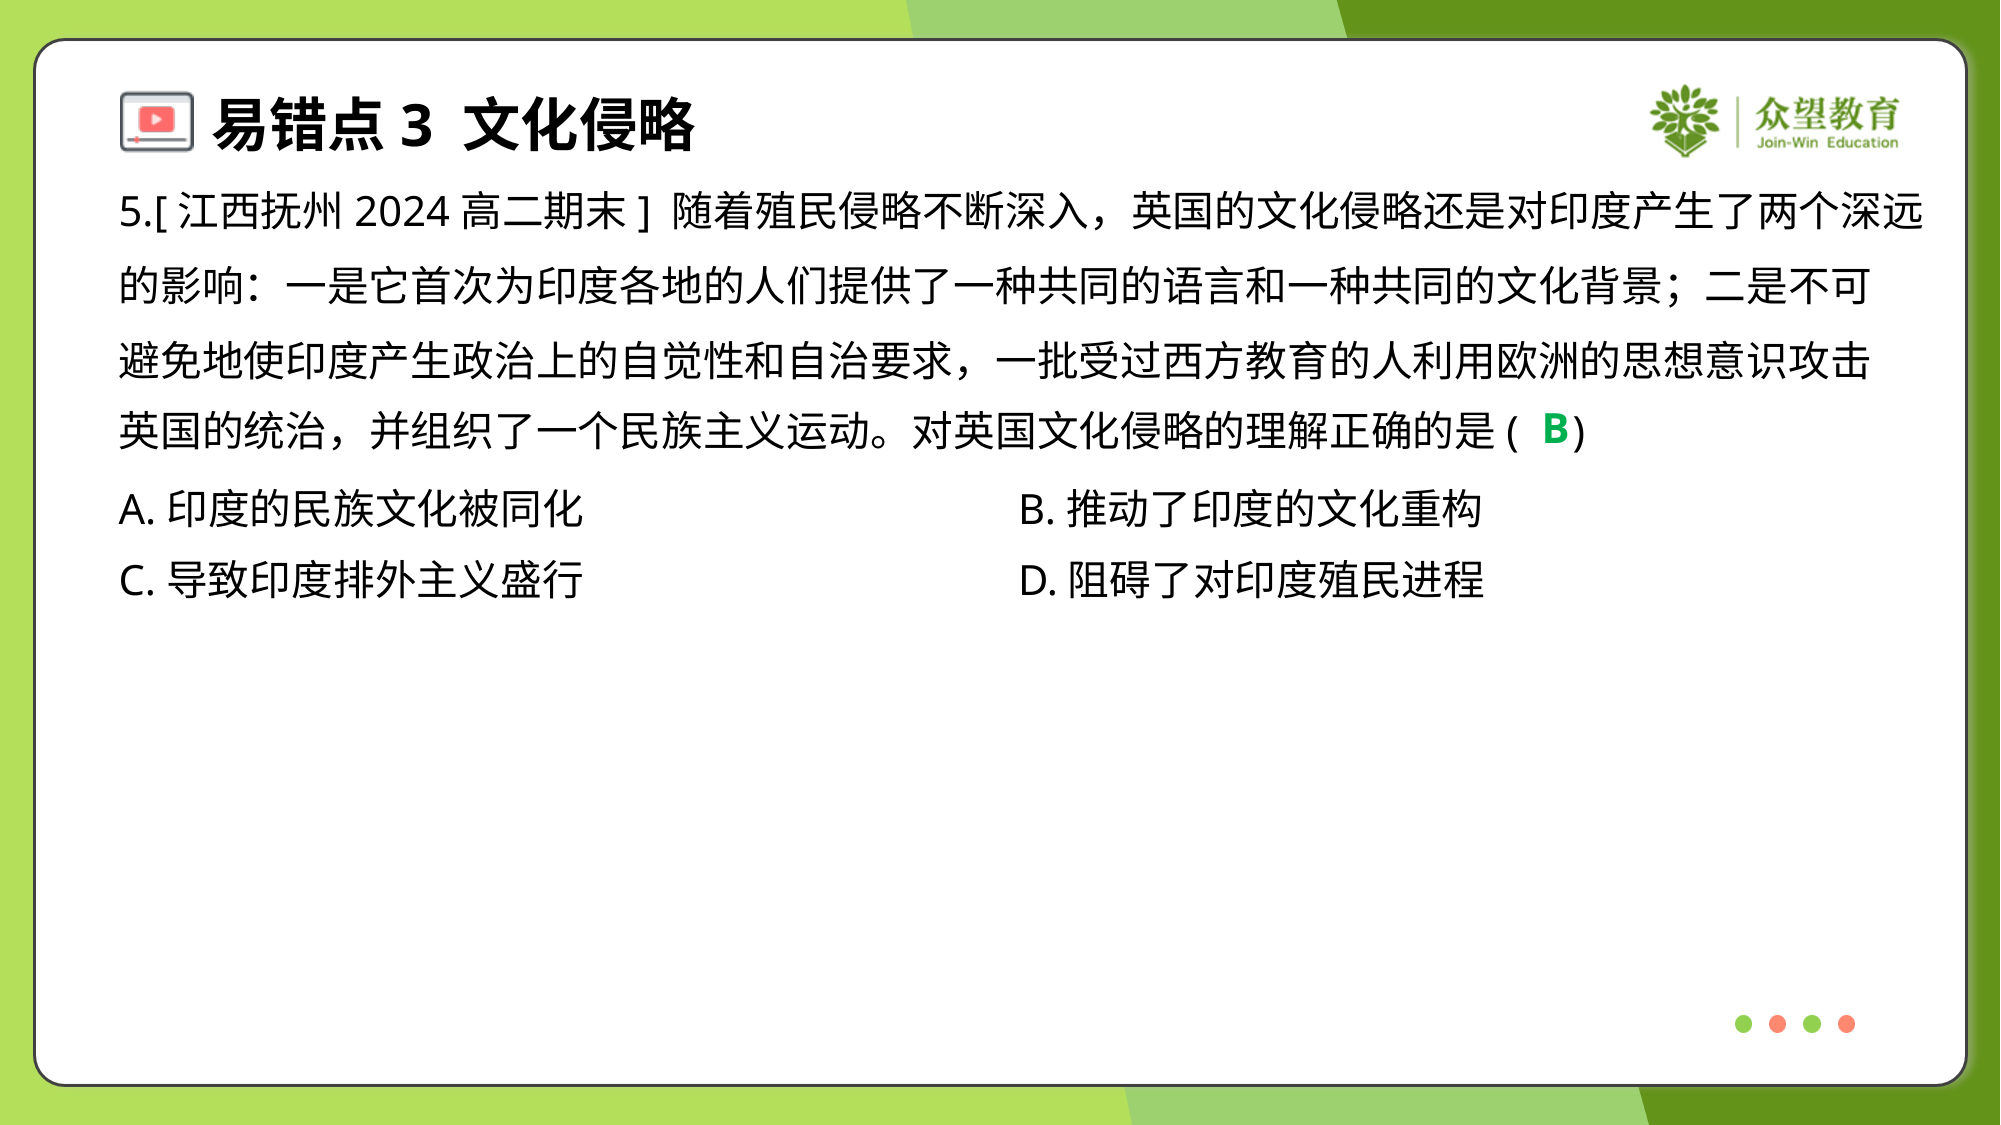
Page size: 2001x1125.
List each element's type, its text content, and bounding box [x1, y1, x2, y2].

picture [0, 0, 2000, 1125]
text_box A.印度的民族文化被同化 B.推动了印度的文化重构 C.导致印度排外主义盛行 D.阻碍了对印度殖民进程 [118, 457, 1883, 597]
text_box 5.[江西抚州2024高二期末] 随着殖民侵略不断深入，英国的文化侵略还是对印度产生了两个深远 的影响：一是它首次为印度各地的人们提供了一种共同的语言和一种共同的文化背景；二是不可 避免地使印度产生政治上的自觉性和自治要求，一批受过西方教育的人利用欧洲的思想意识攻击 英国的统治，并组织了一个民族主义运动。对英国文化侵略的理解正确的是( ) [118, 159, 1883, 448]
text_box B [1526, 381, 1585, 446]
